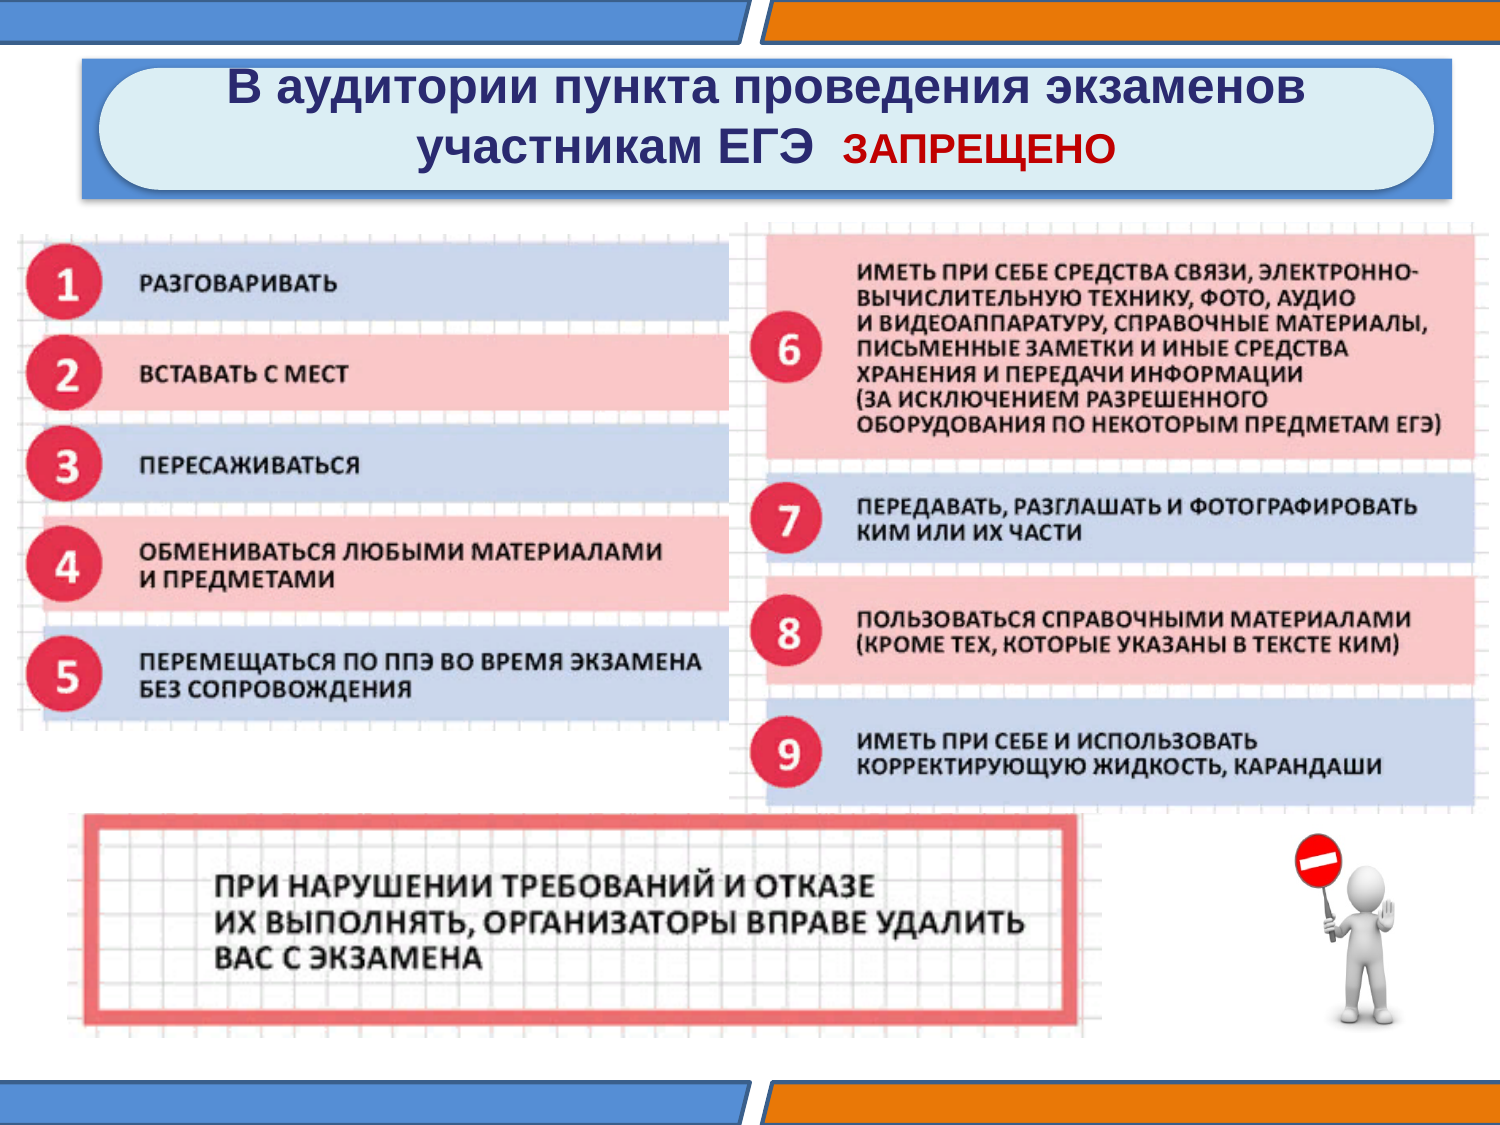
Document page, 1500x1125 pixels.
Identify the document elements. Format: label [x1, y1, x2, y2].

text_box [81, 58, 1453, 200]
text_box [0, 0, 1500, 1125]
text_box [17, 222, 1489, 1050]
